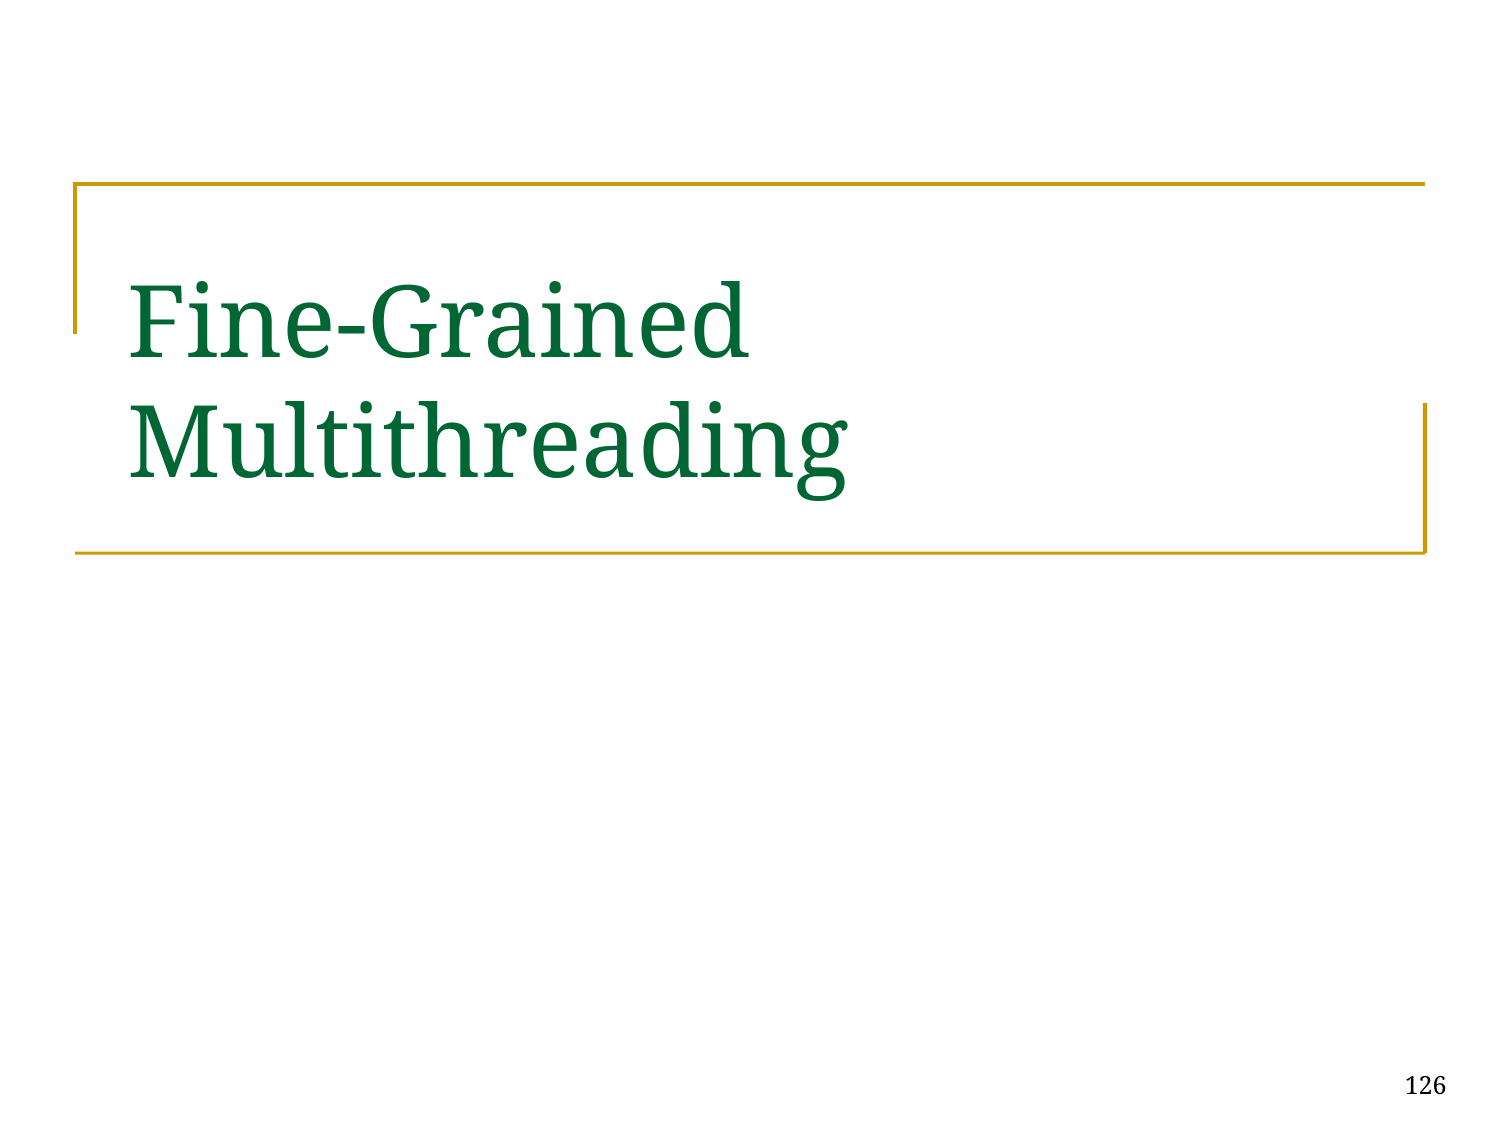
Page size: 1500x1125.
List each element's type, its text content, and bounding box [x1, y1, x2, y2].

title Fine-Grained Multithreading [112, 249, 1438, 538]
slide_number 126 [1111, 1036, 1462, 1112]
